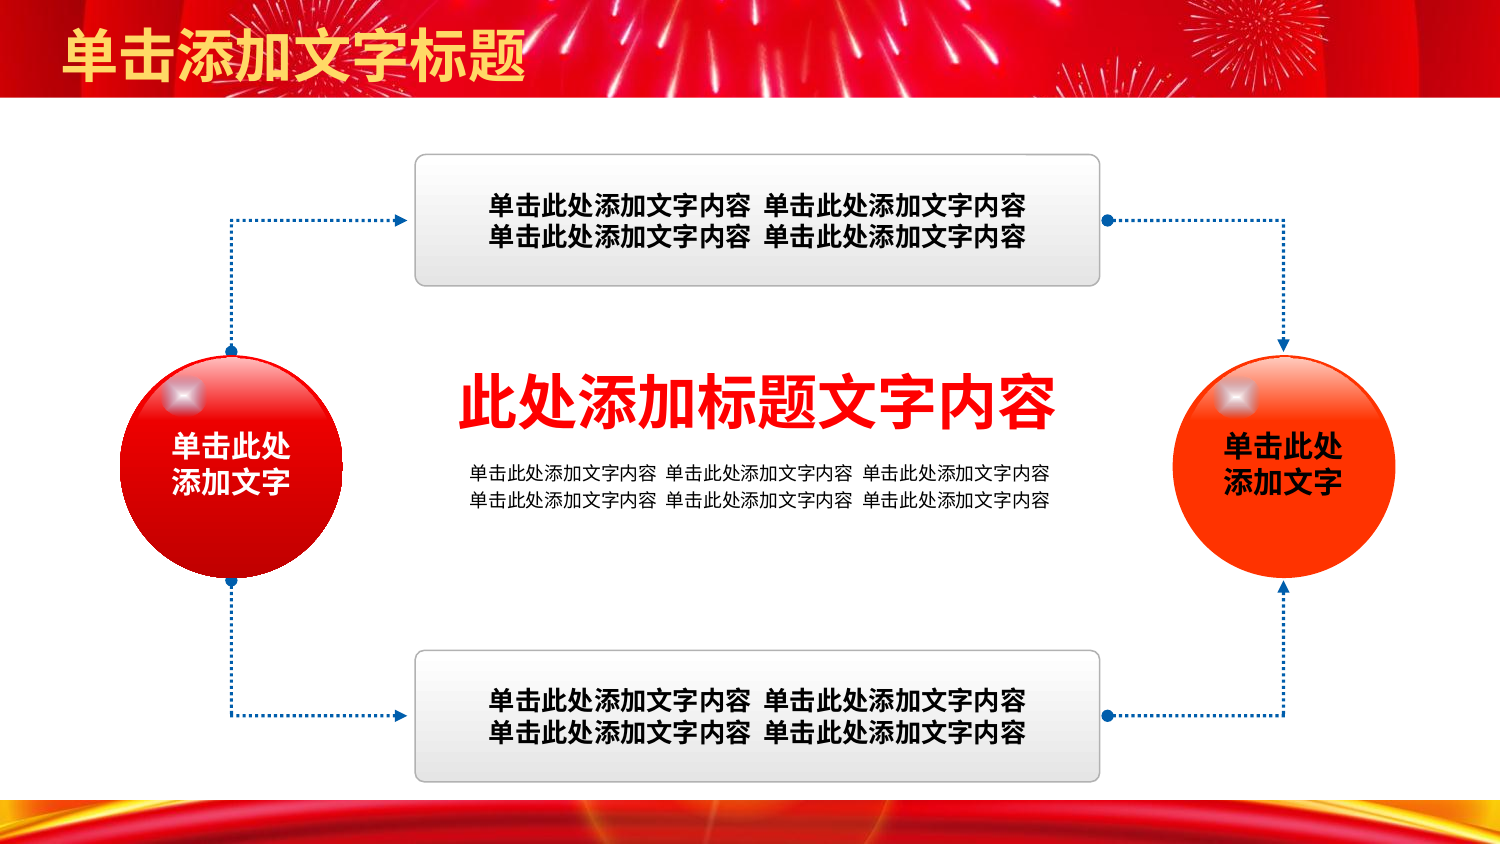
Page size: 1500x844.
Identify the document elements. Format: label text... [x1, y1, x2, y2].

text_box [1277, 339, 1290, 352]
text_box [1172, 355, 1396, 579]
text_box [1277, 580, 1290, 594]
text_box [119, 355, 343, 579]
text_box [392, 709, 408, 723]
text_box 单击此处添加文字内容 单击此处添加文字内容 单击此处添加文字内容 单击此处添加文字内容 [415, 650, 1100, 782]
text_box 单击此处添加文字内容 单击此处添加文字内容 单击此处添加文字内容 单击此处添加文字内容 [415, 154, 1100, 286]
text_box 单击此处添加文字内容 单击此处添加文字内容 单击此处添加文字内容 单击此处添加文字内容 单击此处添加文字内容 单击此处添加文字内容 [454, 449, 1064, 519]
text_box [392, 214, 408, 227]
text_box [1101, 214, 1117, 227]
text_box [225, 579, 238, 587]
picture [0, 800, 1500, 844]
text_box [225, 345, 238, 355]
text_box 此处添加标题文字内容 [442, 357, 1073, 445]
text_box [1101, 709, 1117, 723]
picture [0, 0, 1500, 97]
